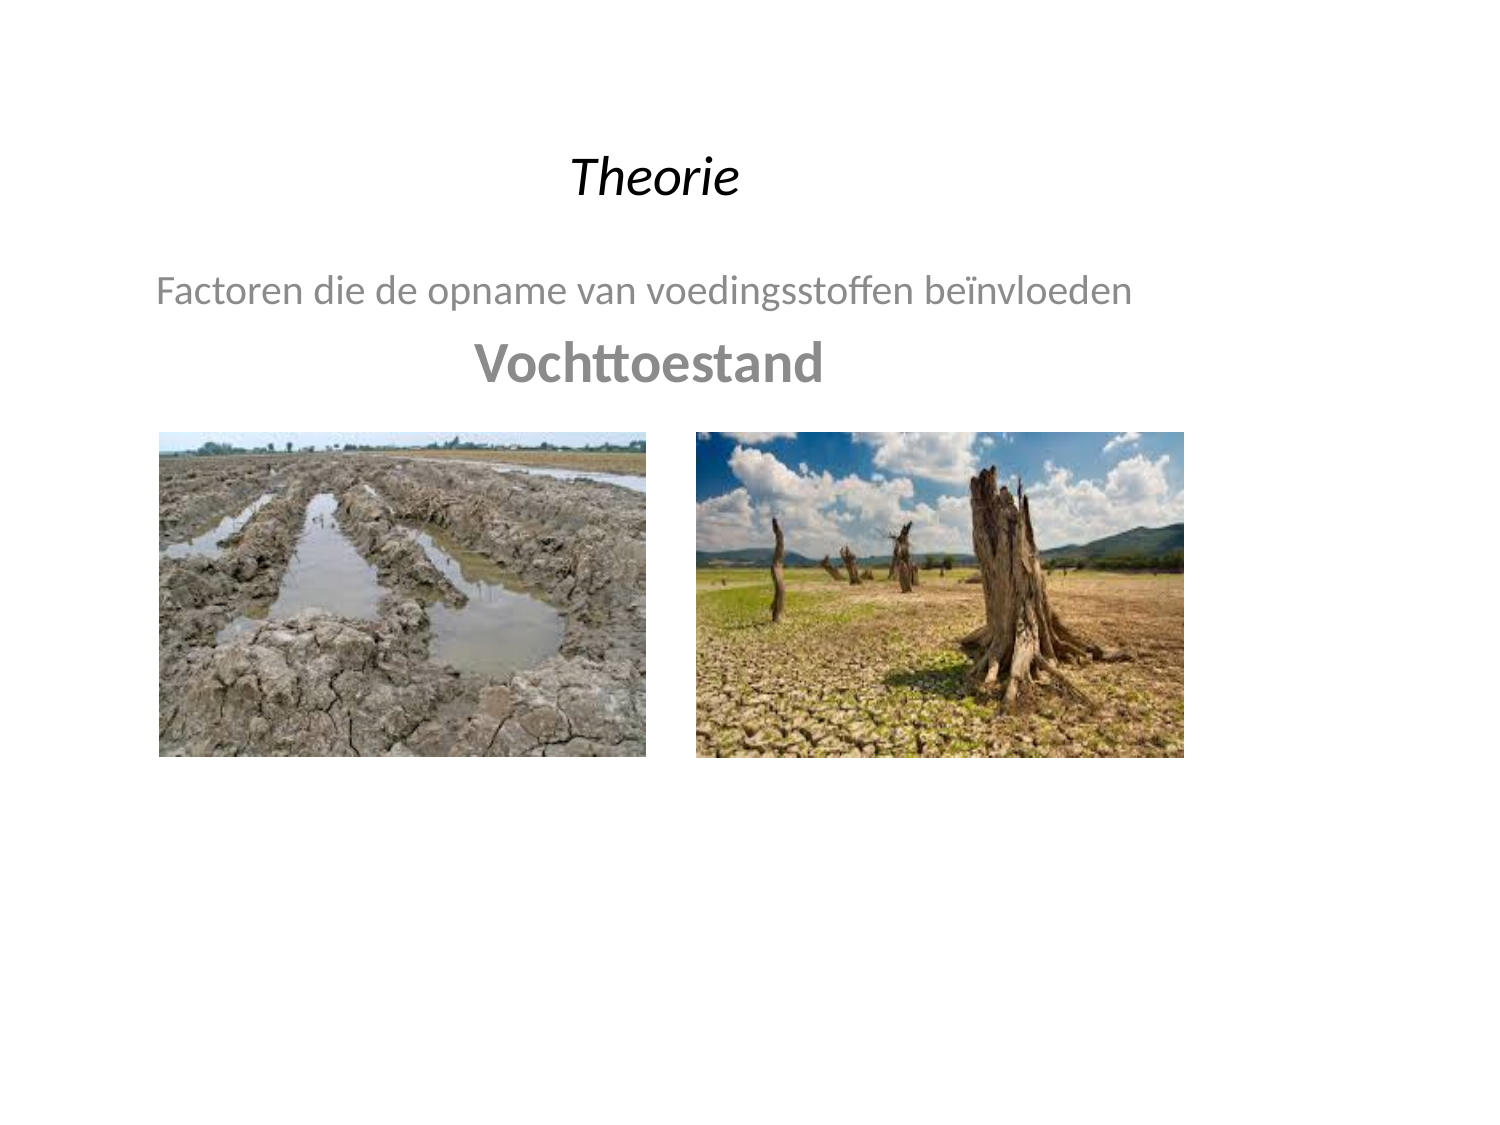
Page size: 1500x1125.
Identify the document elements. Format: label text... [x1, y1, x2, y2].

picture [696, 432, 1184, 758]
title Theorie [112, 101, 1199, 244]
picture [159, 432, 647, 757]
subtitle Factoren die de opname van voedingsstoffen beïnvloeden Vochttoestand [64, 255, 1235, 882]
